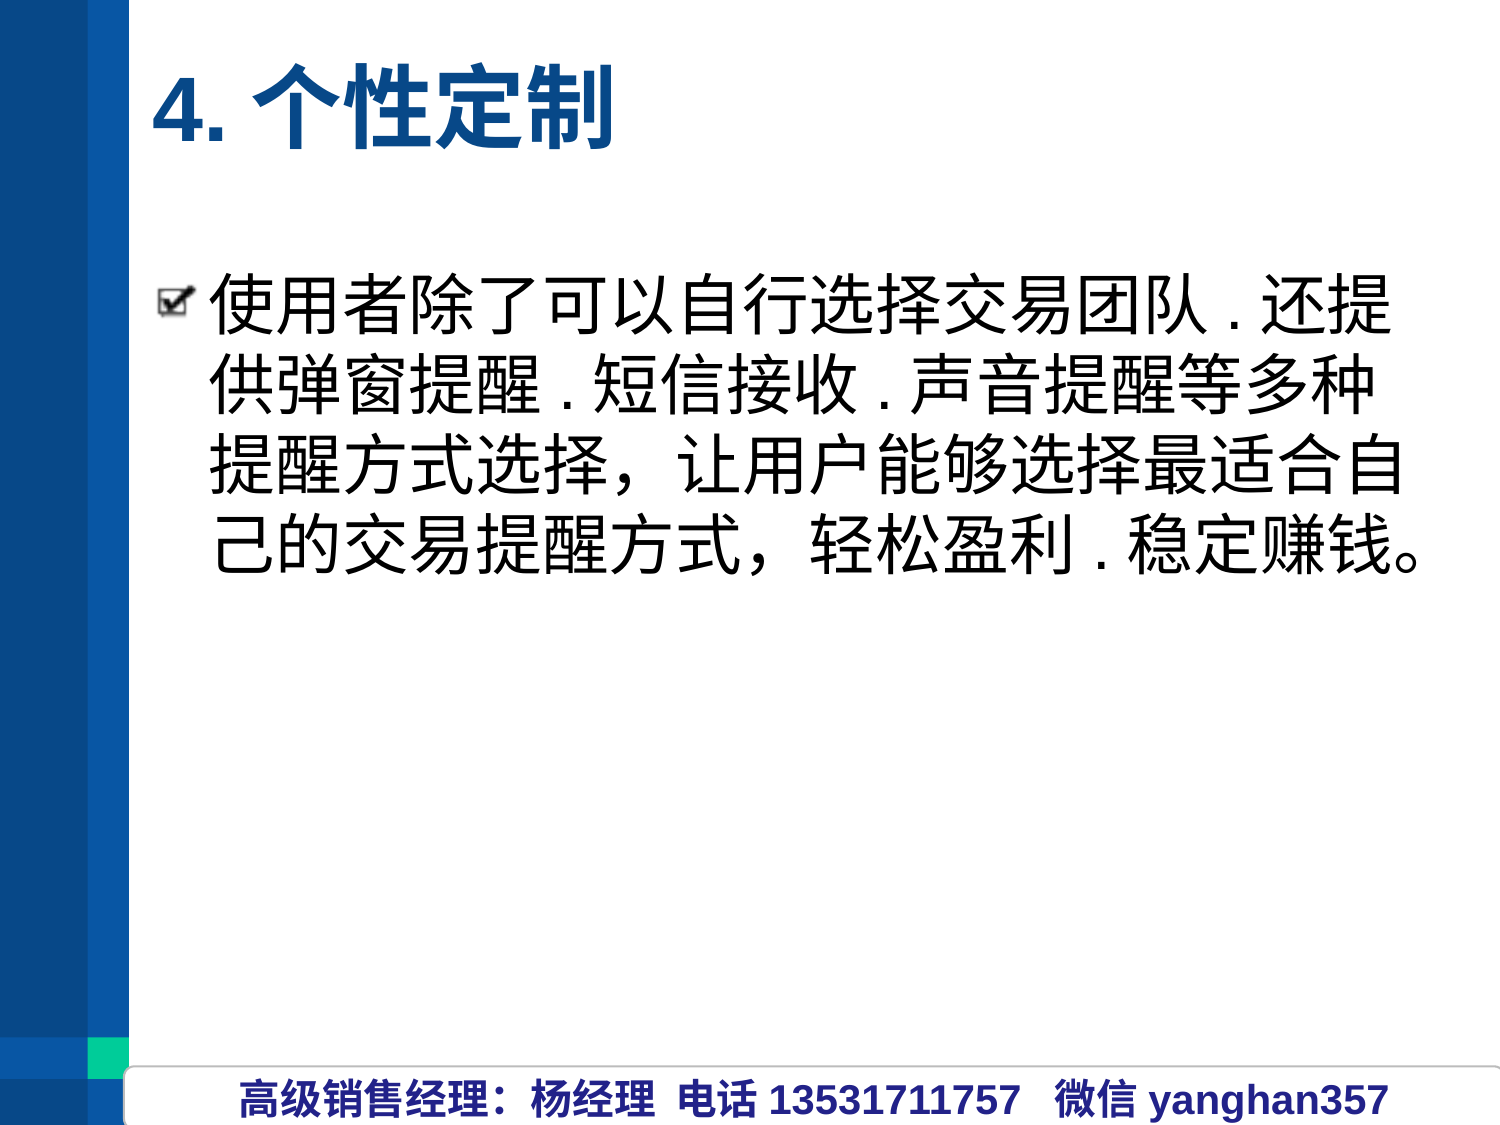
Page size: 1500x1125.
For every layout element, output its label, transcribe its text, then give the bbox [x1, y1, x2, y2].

picture [152, 276, 204, 329]
title 4.个性定制 [137, 32, 1451, 221]
list 使用者除了可以自行选择交易团队.还提供弹窗提醒.短信接收.声音提醒等多种提醒方式选择，让用户能够选择最适合自己的交易提醒方式，轻松盈利.稳定赚钱。 [137, 254, 1451, 989]
text_box 高级销售经理：杨经理 电话13531711757 微信yanghan357 [122, 1065, 1500, 1125]
